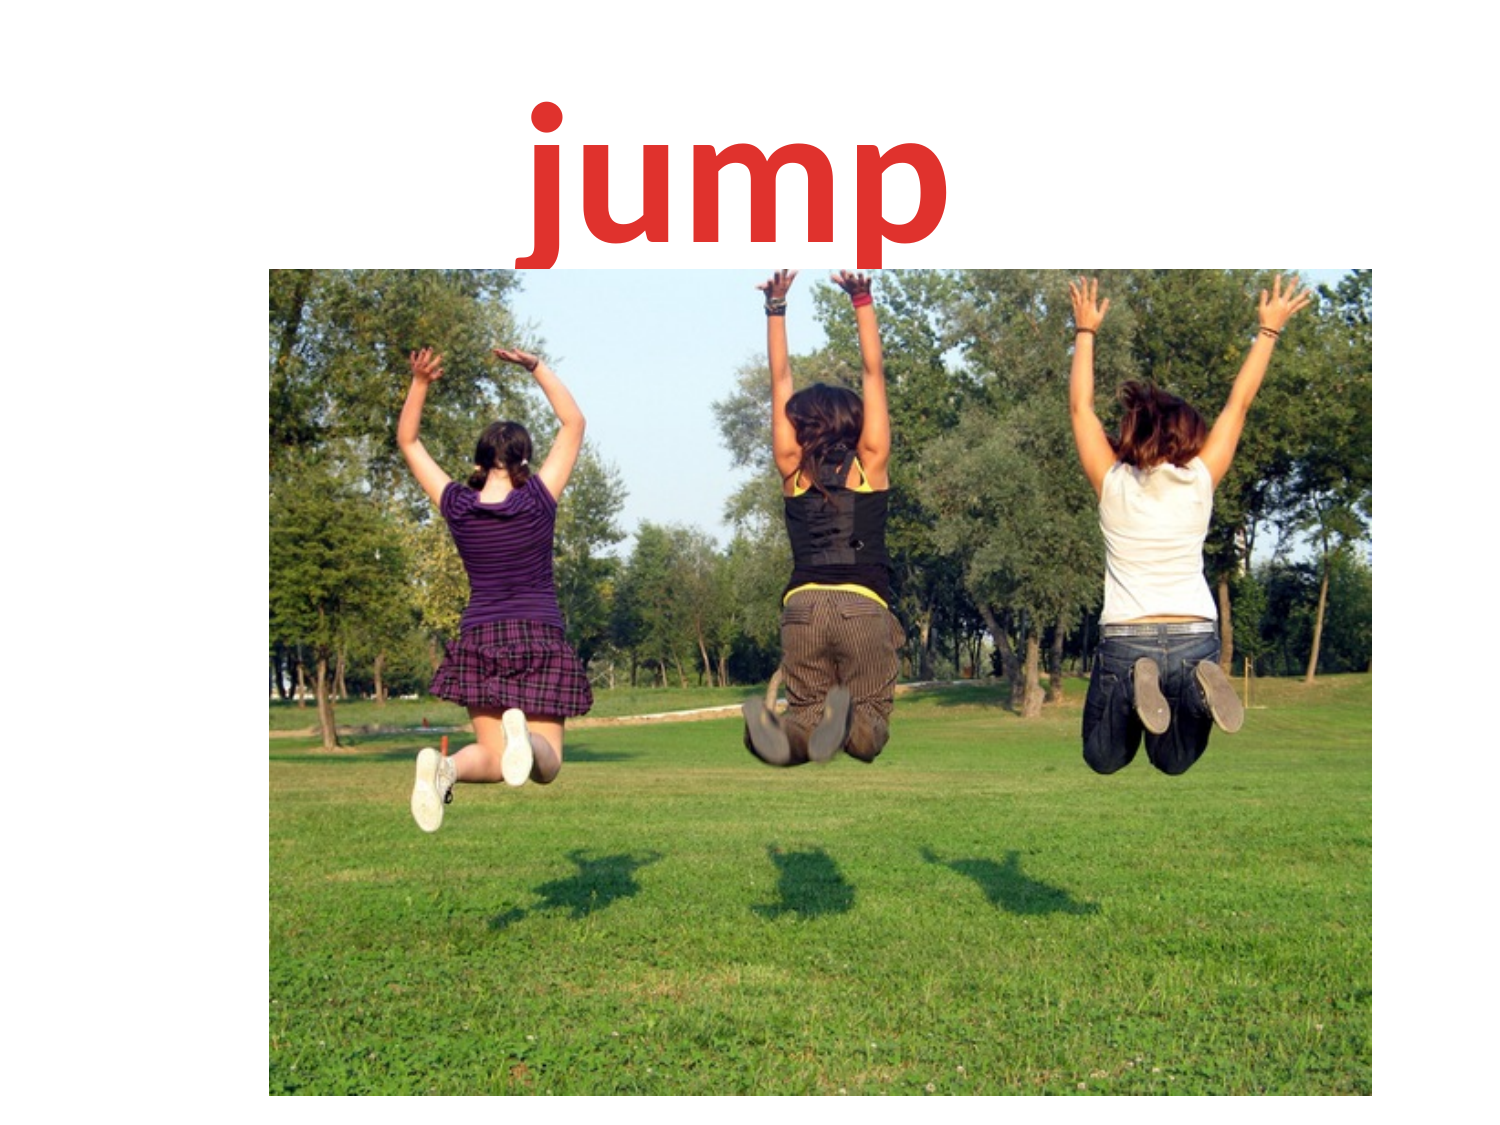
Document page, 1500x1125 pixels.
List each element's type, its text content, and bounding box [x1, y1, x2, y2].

text_box jump [506, 35, 969, 267]
picture [269, 269, 1372, 1096]
